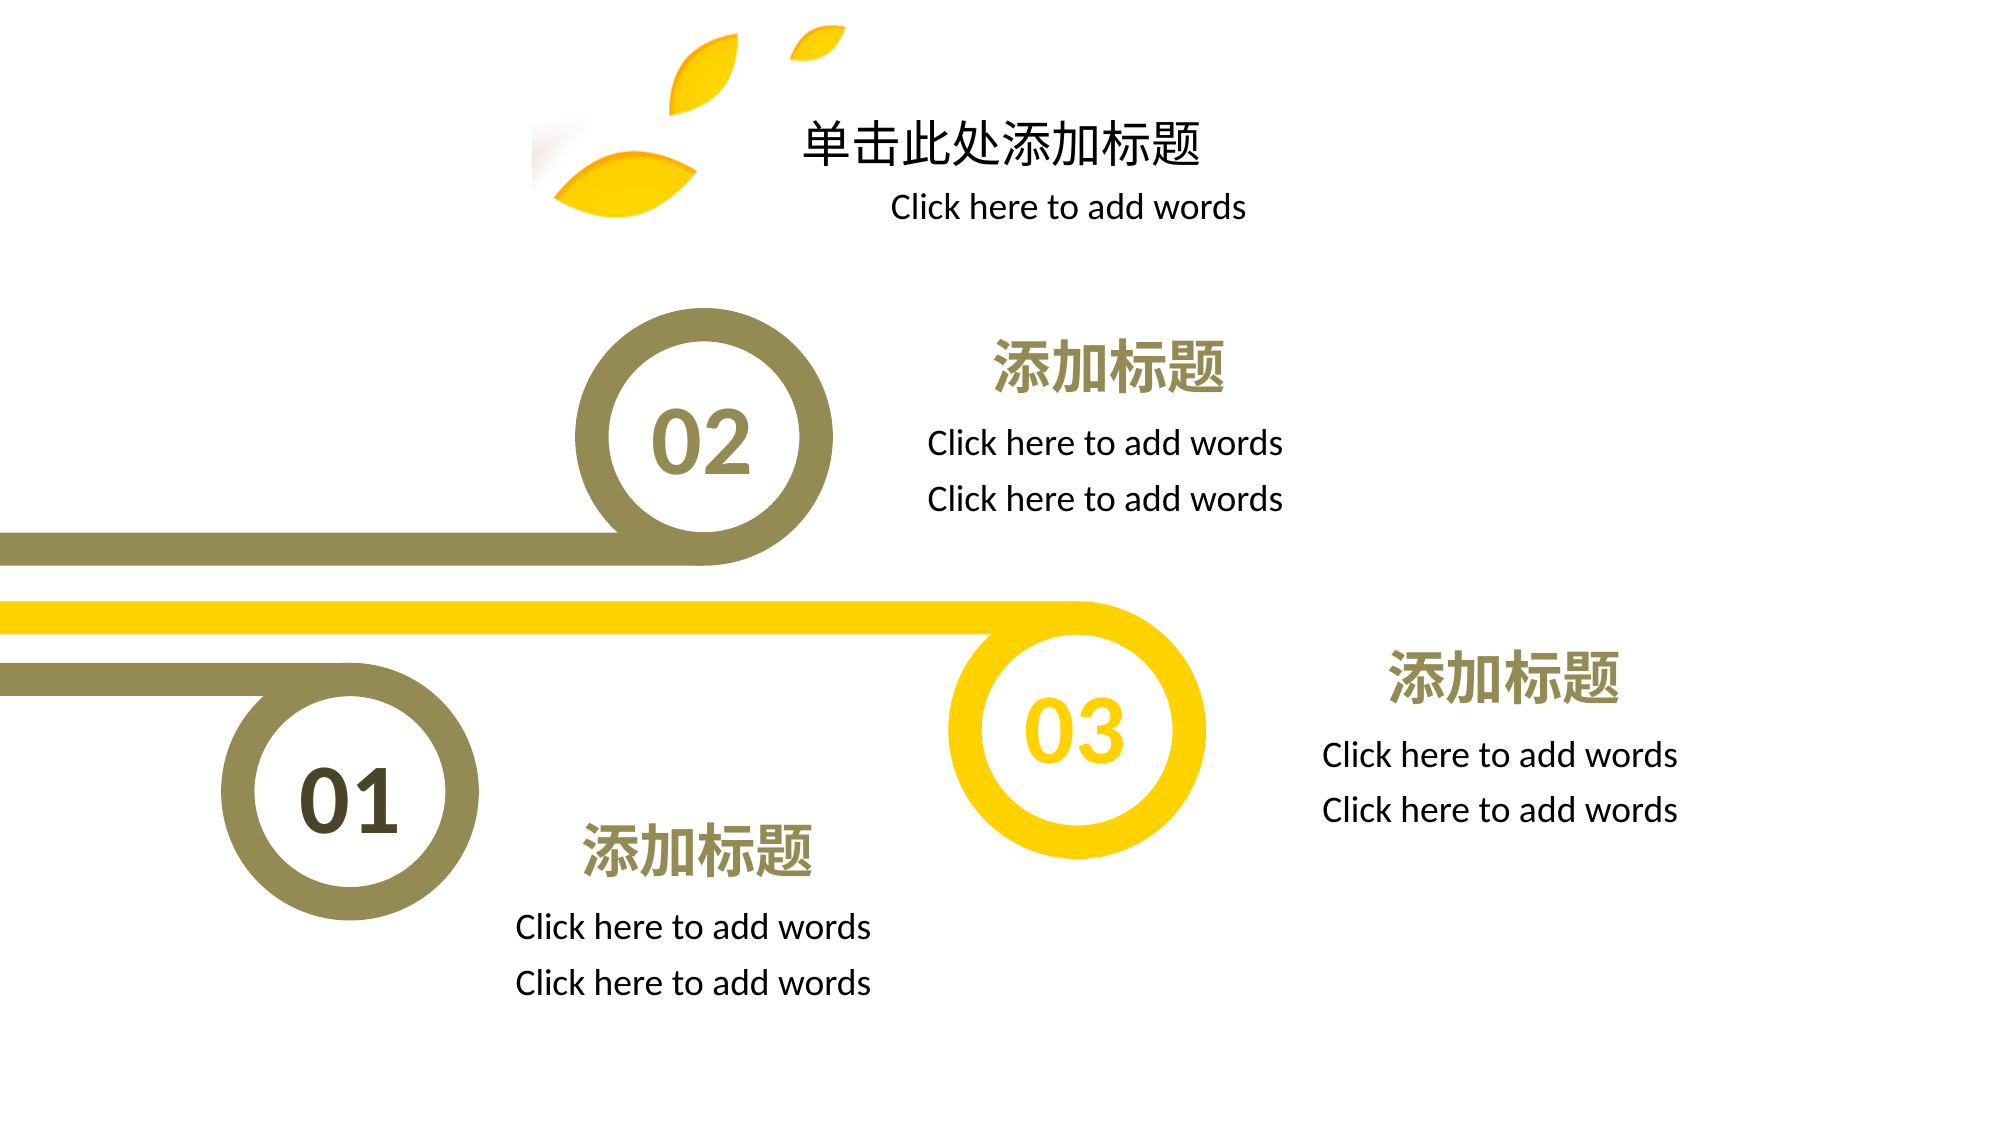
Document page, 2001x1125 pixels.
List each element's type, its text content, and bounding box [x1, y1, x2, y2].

text_box Click here to add words [912, 466, 1325, 526]
text_box 添加标题 [566, 807, 1010, 892]
text_box 添加标题 [1372, 634, 1816, 719]
picture [532, 0, 966, 239]
text_box Click here to add words [500, 950, 913, 1011]
text_box Click here to add words [912, 410, 1325, 466]
text_box 添加标题 [978, 322, 1421, 408]
text_box Click here to add words [1307, 722, 1720, 777]
text_box [0, 532, 705, 567]
text_box Click here to add words [1307, 777, 1720, 838]
text_box 02 [636, 366, 768, 502]
text_box Click here to add words [500, 895, 913, 950]
text_box [220, 661, 480, 922]
text_box [574, 306, 834, 567]
text_box [0, 662, 351, 697]
text_box [947, 600, 1208, 860]
text_box 01 [285, 726, 459, 862]
text_box Click here to add words [966, 174, 1472, 235]
text_box 03 [1009, 656, 1142, 792]
text_box [0, 600, 1078, 635]
text_box 单击此处添加标题 [966, 104, 1382, 174]
